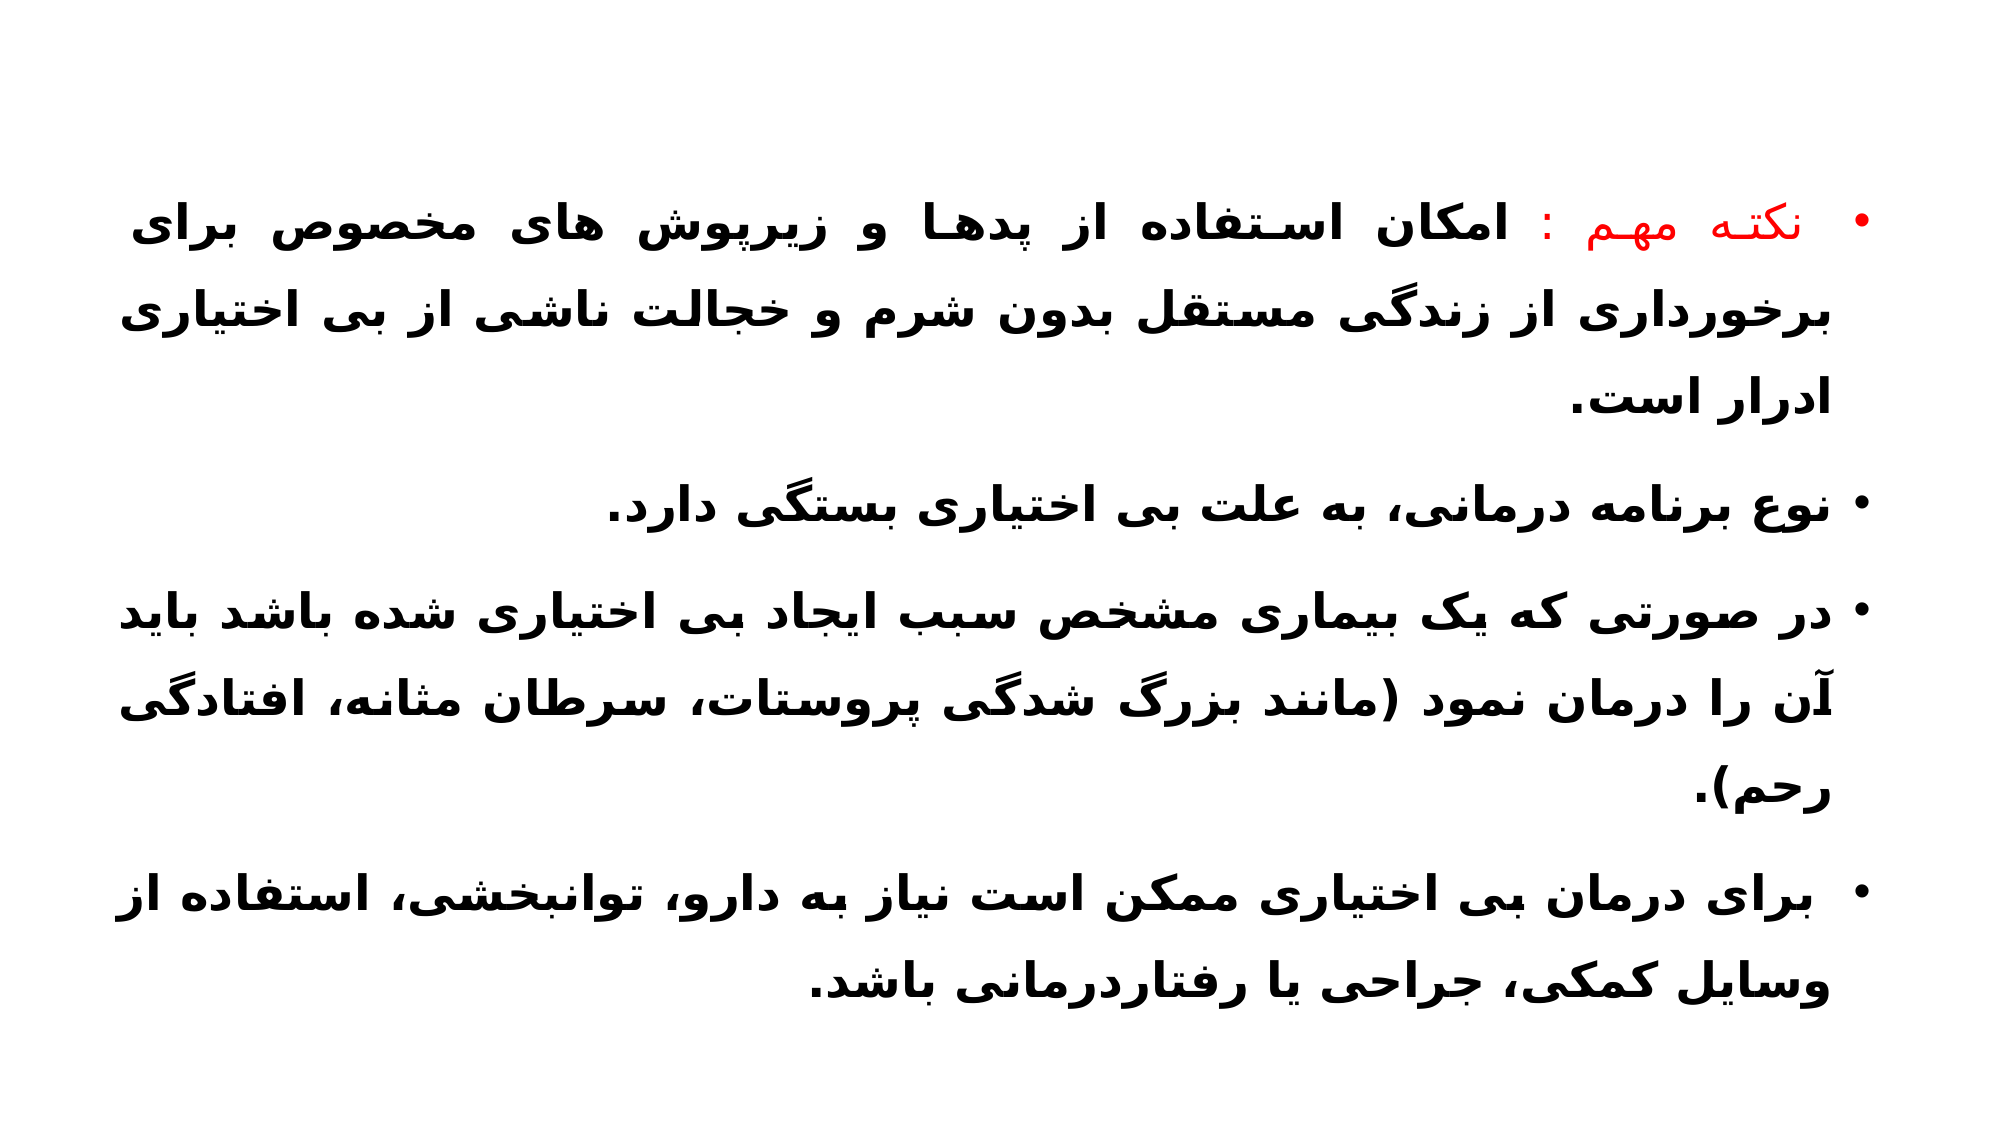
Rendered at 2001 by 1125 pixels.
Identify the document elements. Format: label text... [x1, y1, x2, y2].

list نکته مهم : امکان استفاده از پدها و زیرپوش های مخصوص برای برخورداری از زندگی مستقل بدون شرم و خجالت ناشی از بی اختیاری ادرار است. نوع برنامه درمانی، به علت بی اختیاری بستگی دارد. در صورتی که یک بیماری مشخص سبب ایجاد بی اختیاری شده باشد باید آن را درمان نمود (مانند بزرگ شدگی پروستات، سرطان مثانه، افتادگی رحم). برای درمان بی اختیاری ممکن است نیاز به دارو، توانبخشی، استفاده از وسایل کمکی، جراحی یا رفتاردرمانی باشد. [101, 154, 1886, 1024]
